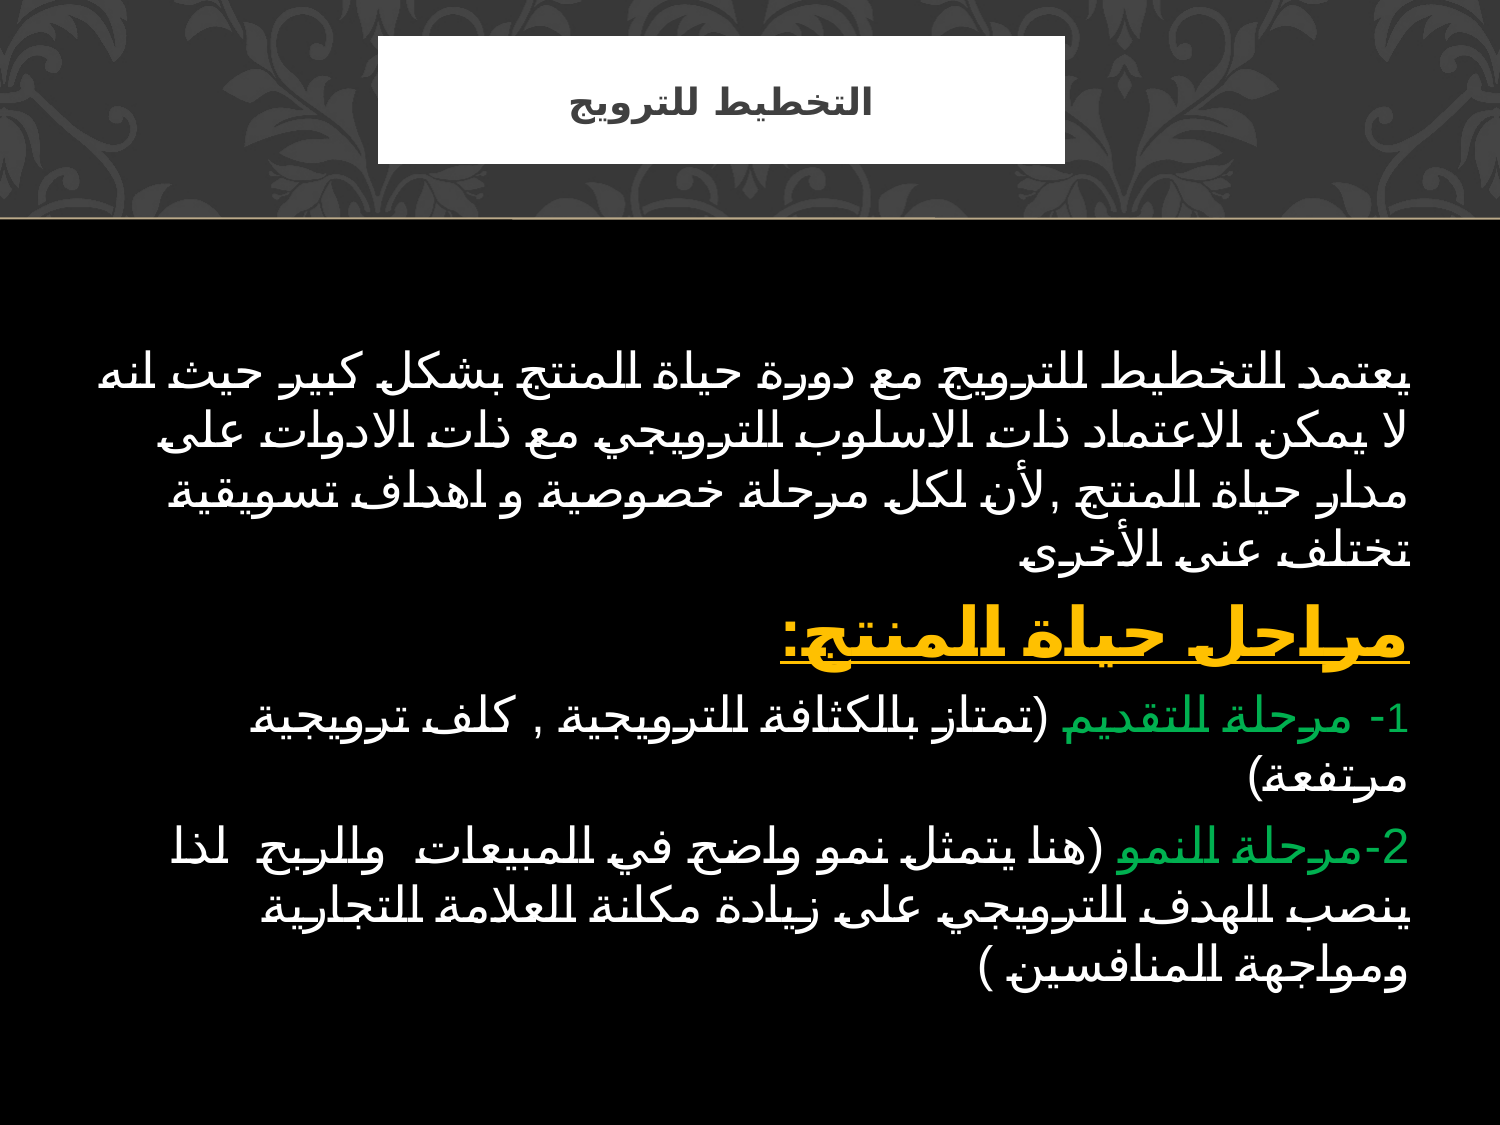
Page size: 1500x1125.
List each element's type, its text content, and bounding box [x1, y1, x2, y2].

list يعتمد التخطيط للترويج مع دورة حياة المنتج بشكل كبير حيث انه لا يمكن الاعتماد ذات الاسلوب الترويجي مع ذات الادوات على مدار حياة المنتج ,لأن لكل مرحلة خصوصية و اهداف تسويقية تختلف عنى الأخرى مراحل حياة المنتج: 1- مرحلة التقديم (تمتاز بالكثافة الترويجية , كلف ترويجية مرتفعة) 2-مرحلة النمو (هنا يتمثل نمو واضح في المبيعات والربح لذا ينصب الهدف الترويجي على زيادة مكانة العلامة التجارية ومواجهة المنافسين ) [75, 331, 1425, 1000]
title التخطيط للترويج [378, 36, 1065, 164]
